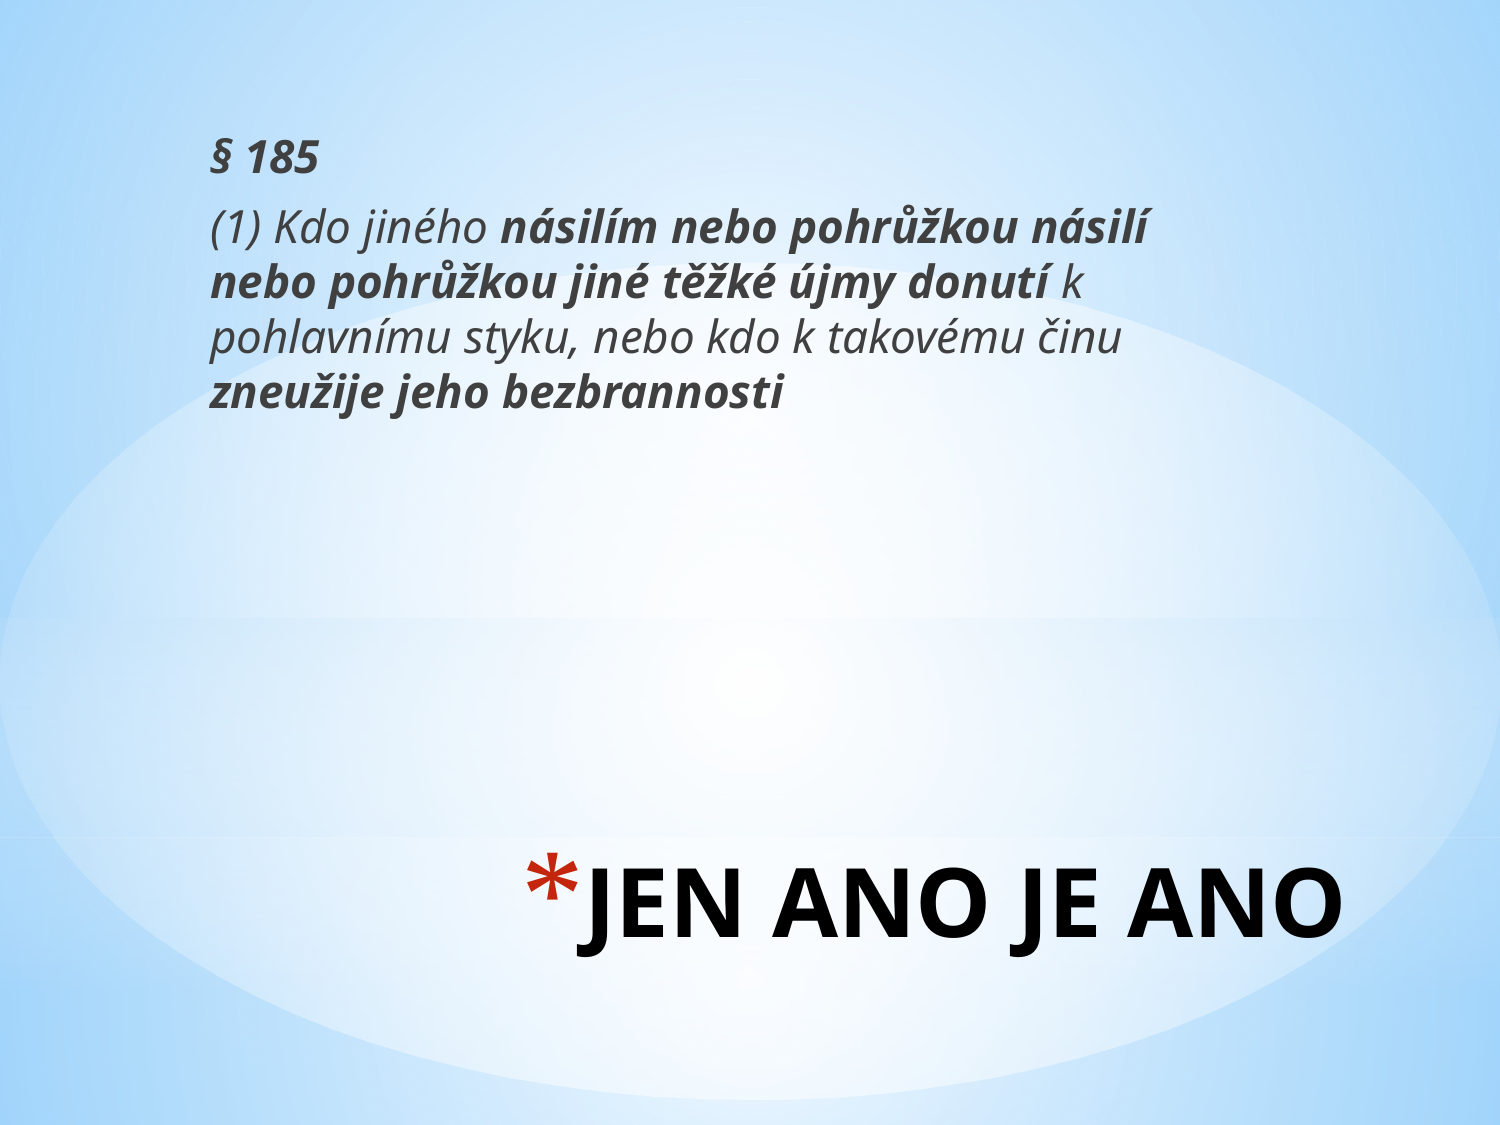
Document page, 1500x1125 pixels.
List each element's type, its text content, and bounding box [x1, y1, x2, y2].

list § 185 (1) Kdo jiného násilím nebo pohrůžkou násilí nebo pohrůžkou jiné těžké újmy donutí k pohlavnímu styku, nebo kdo k takovému činu zneužije jeho bezbrannosti [187, 120, 1238, 690]
title JEN ANO JE ANO [294, 834, 1363, 988]
